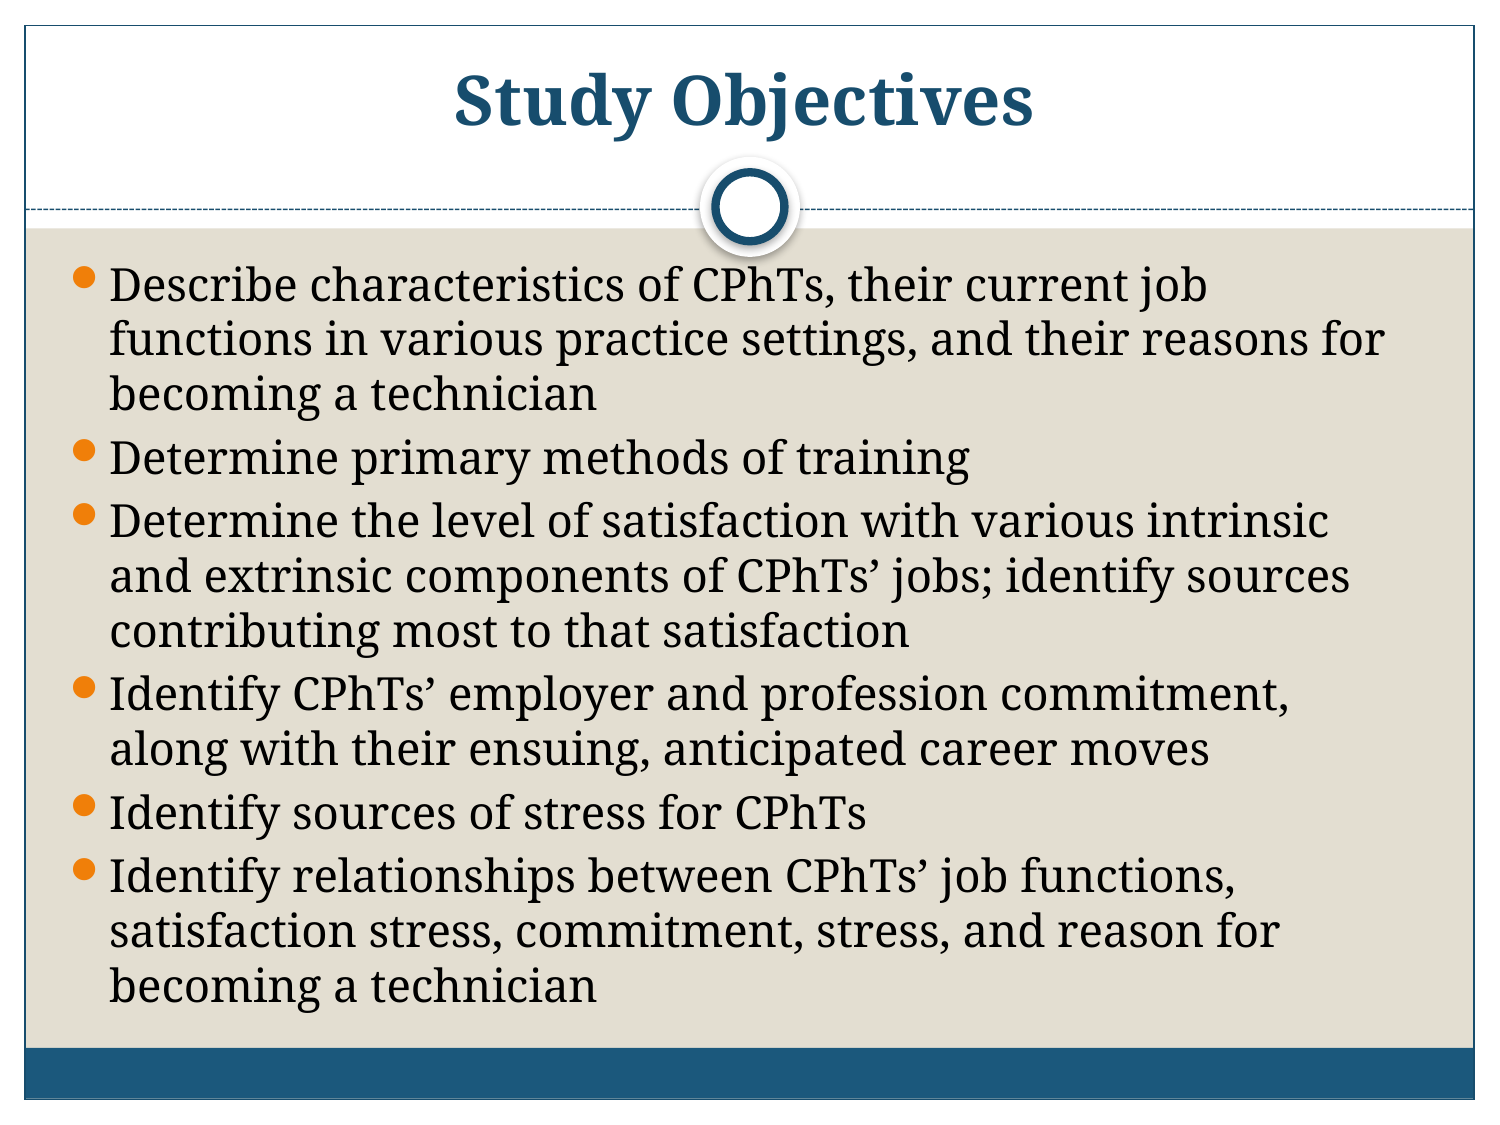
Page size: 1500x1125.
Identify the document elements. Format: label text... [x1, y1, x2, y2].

title Study Objectives [32, 0, 1457, 147]
list Describe characteristics of CPhTs, their current job functions in various practice settings, and their reasons for becoming a technician Determine primary methods of training Determine the level of satisfaction with various intrinsic and extrinsic components of CPhTs’ jobs; identify sources contributing most to that satisfaction Identify CPhTs’ employer and profession commitment, along with their ensuing, anticipated career moves Identify sources of stress for CPhTs Identify relationships between CPhTs’ job functions, satisfaction stress, commitment, stress, and reason for becoming a technician [55, 248, 1418, 1023]
